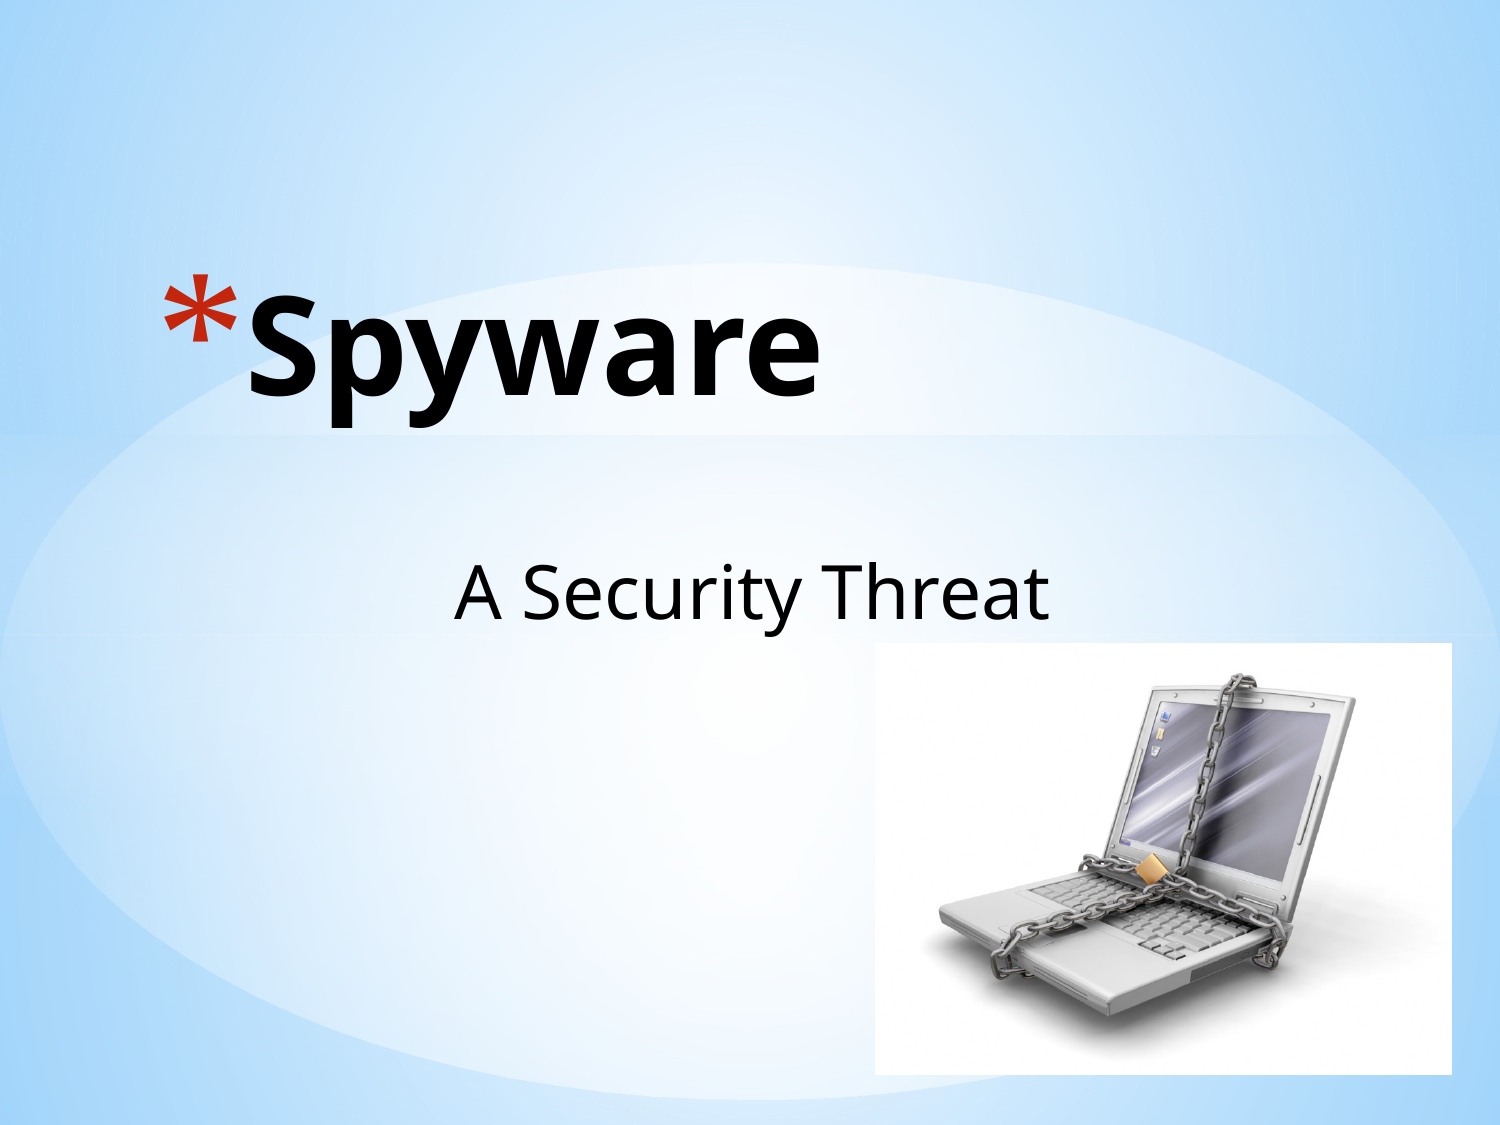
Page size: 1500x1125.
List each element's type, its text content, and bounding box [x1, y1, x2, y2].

title Spyware [112, 249, 1388, 492]
text_box A Security Threat [337, 537, 1188, 643]
picture [874, 643, 1452, 1075]
